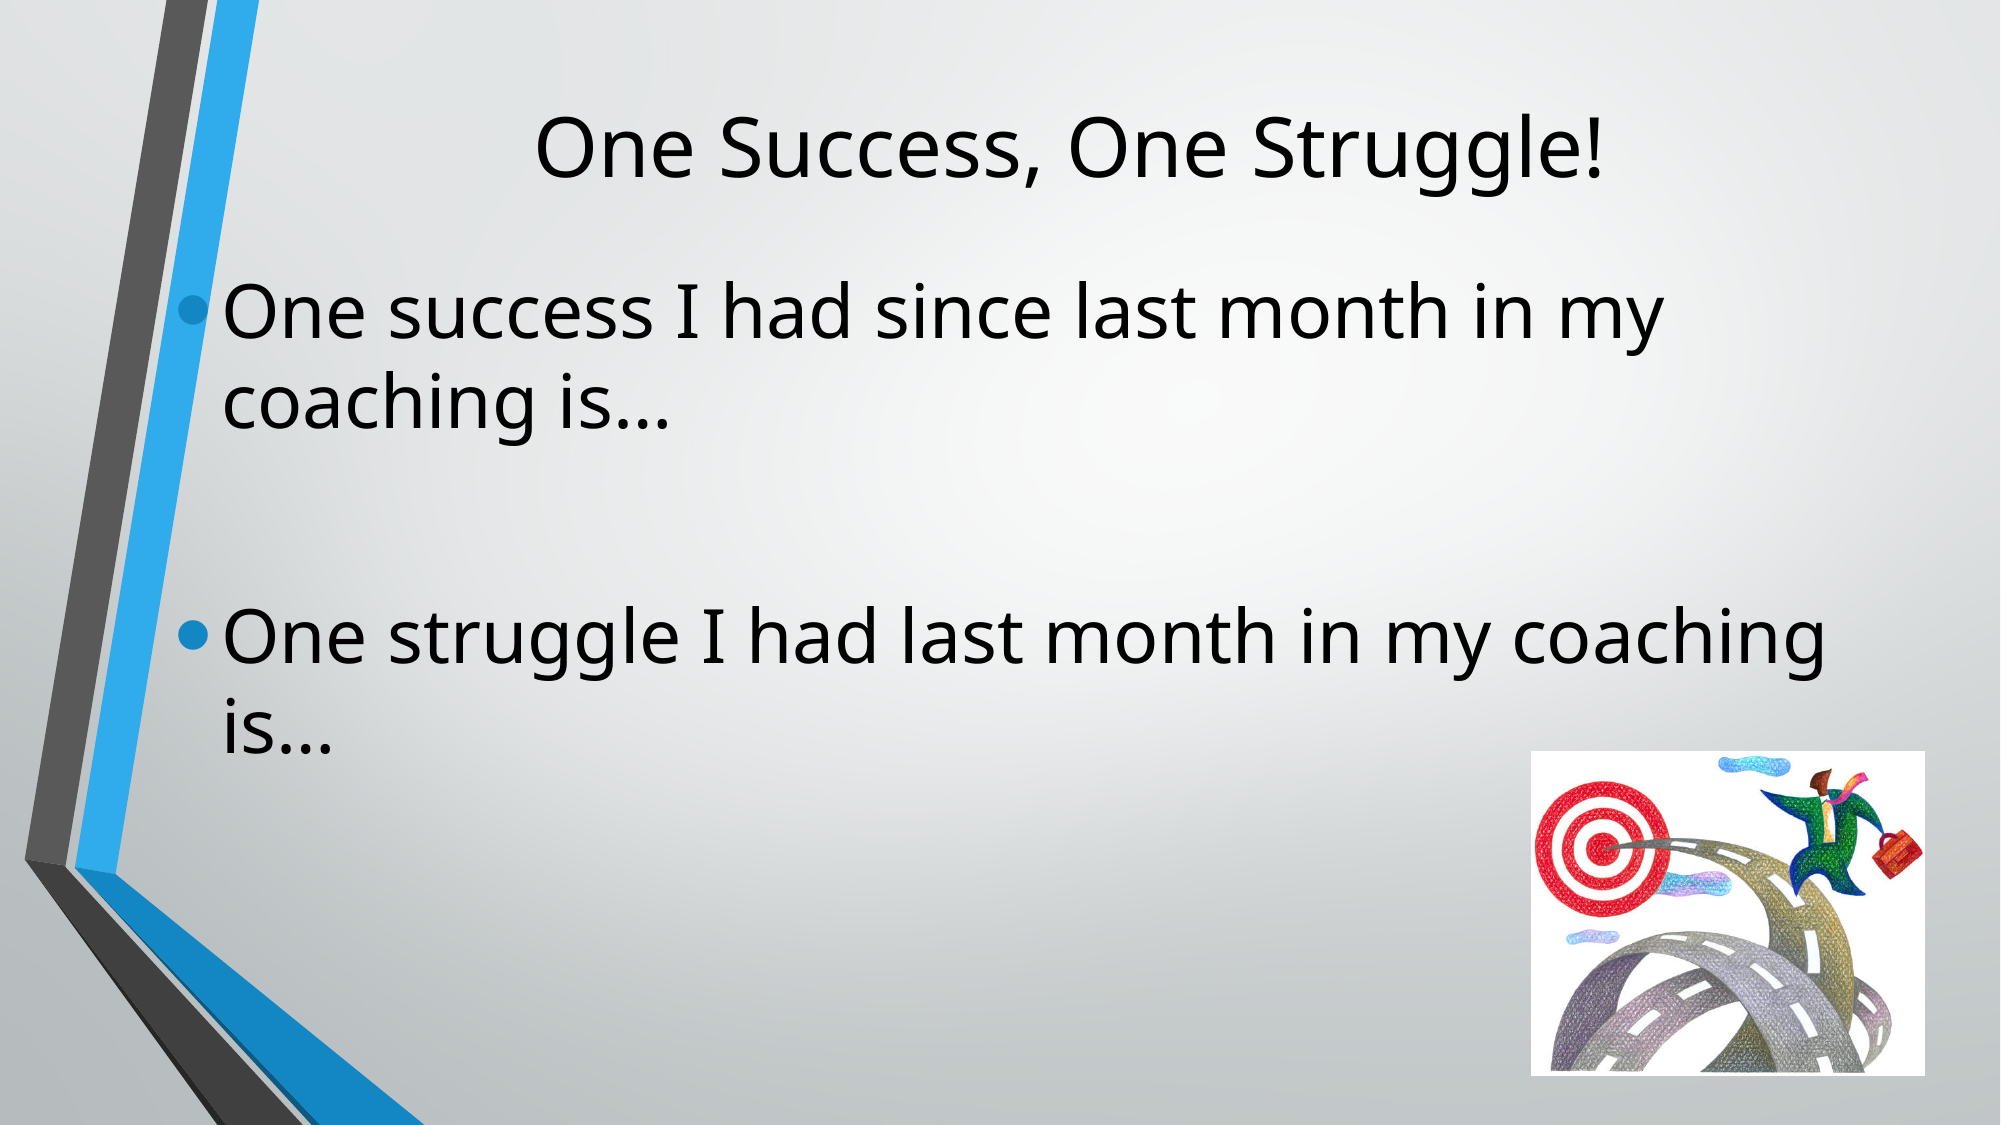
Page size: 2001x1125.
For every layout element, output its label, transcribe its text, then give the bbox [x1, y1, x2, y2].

picture [1531, 751, 1926, 1077]
title One Success, One Struggle! [248, 0, 1893, 288]
list One success I had since last month in my coaching is… One struggle I had last month in my coaching is… [159, 81, 1887, 950]
